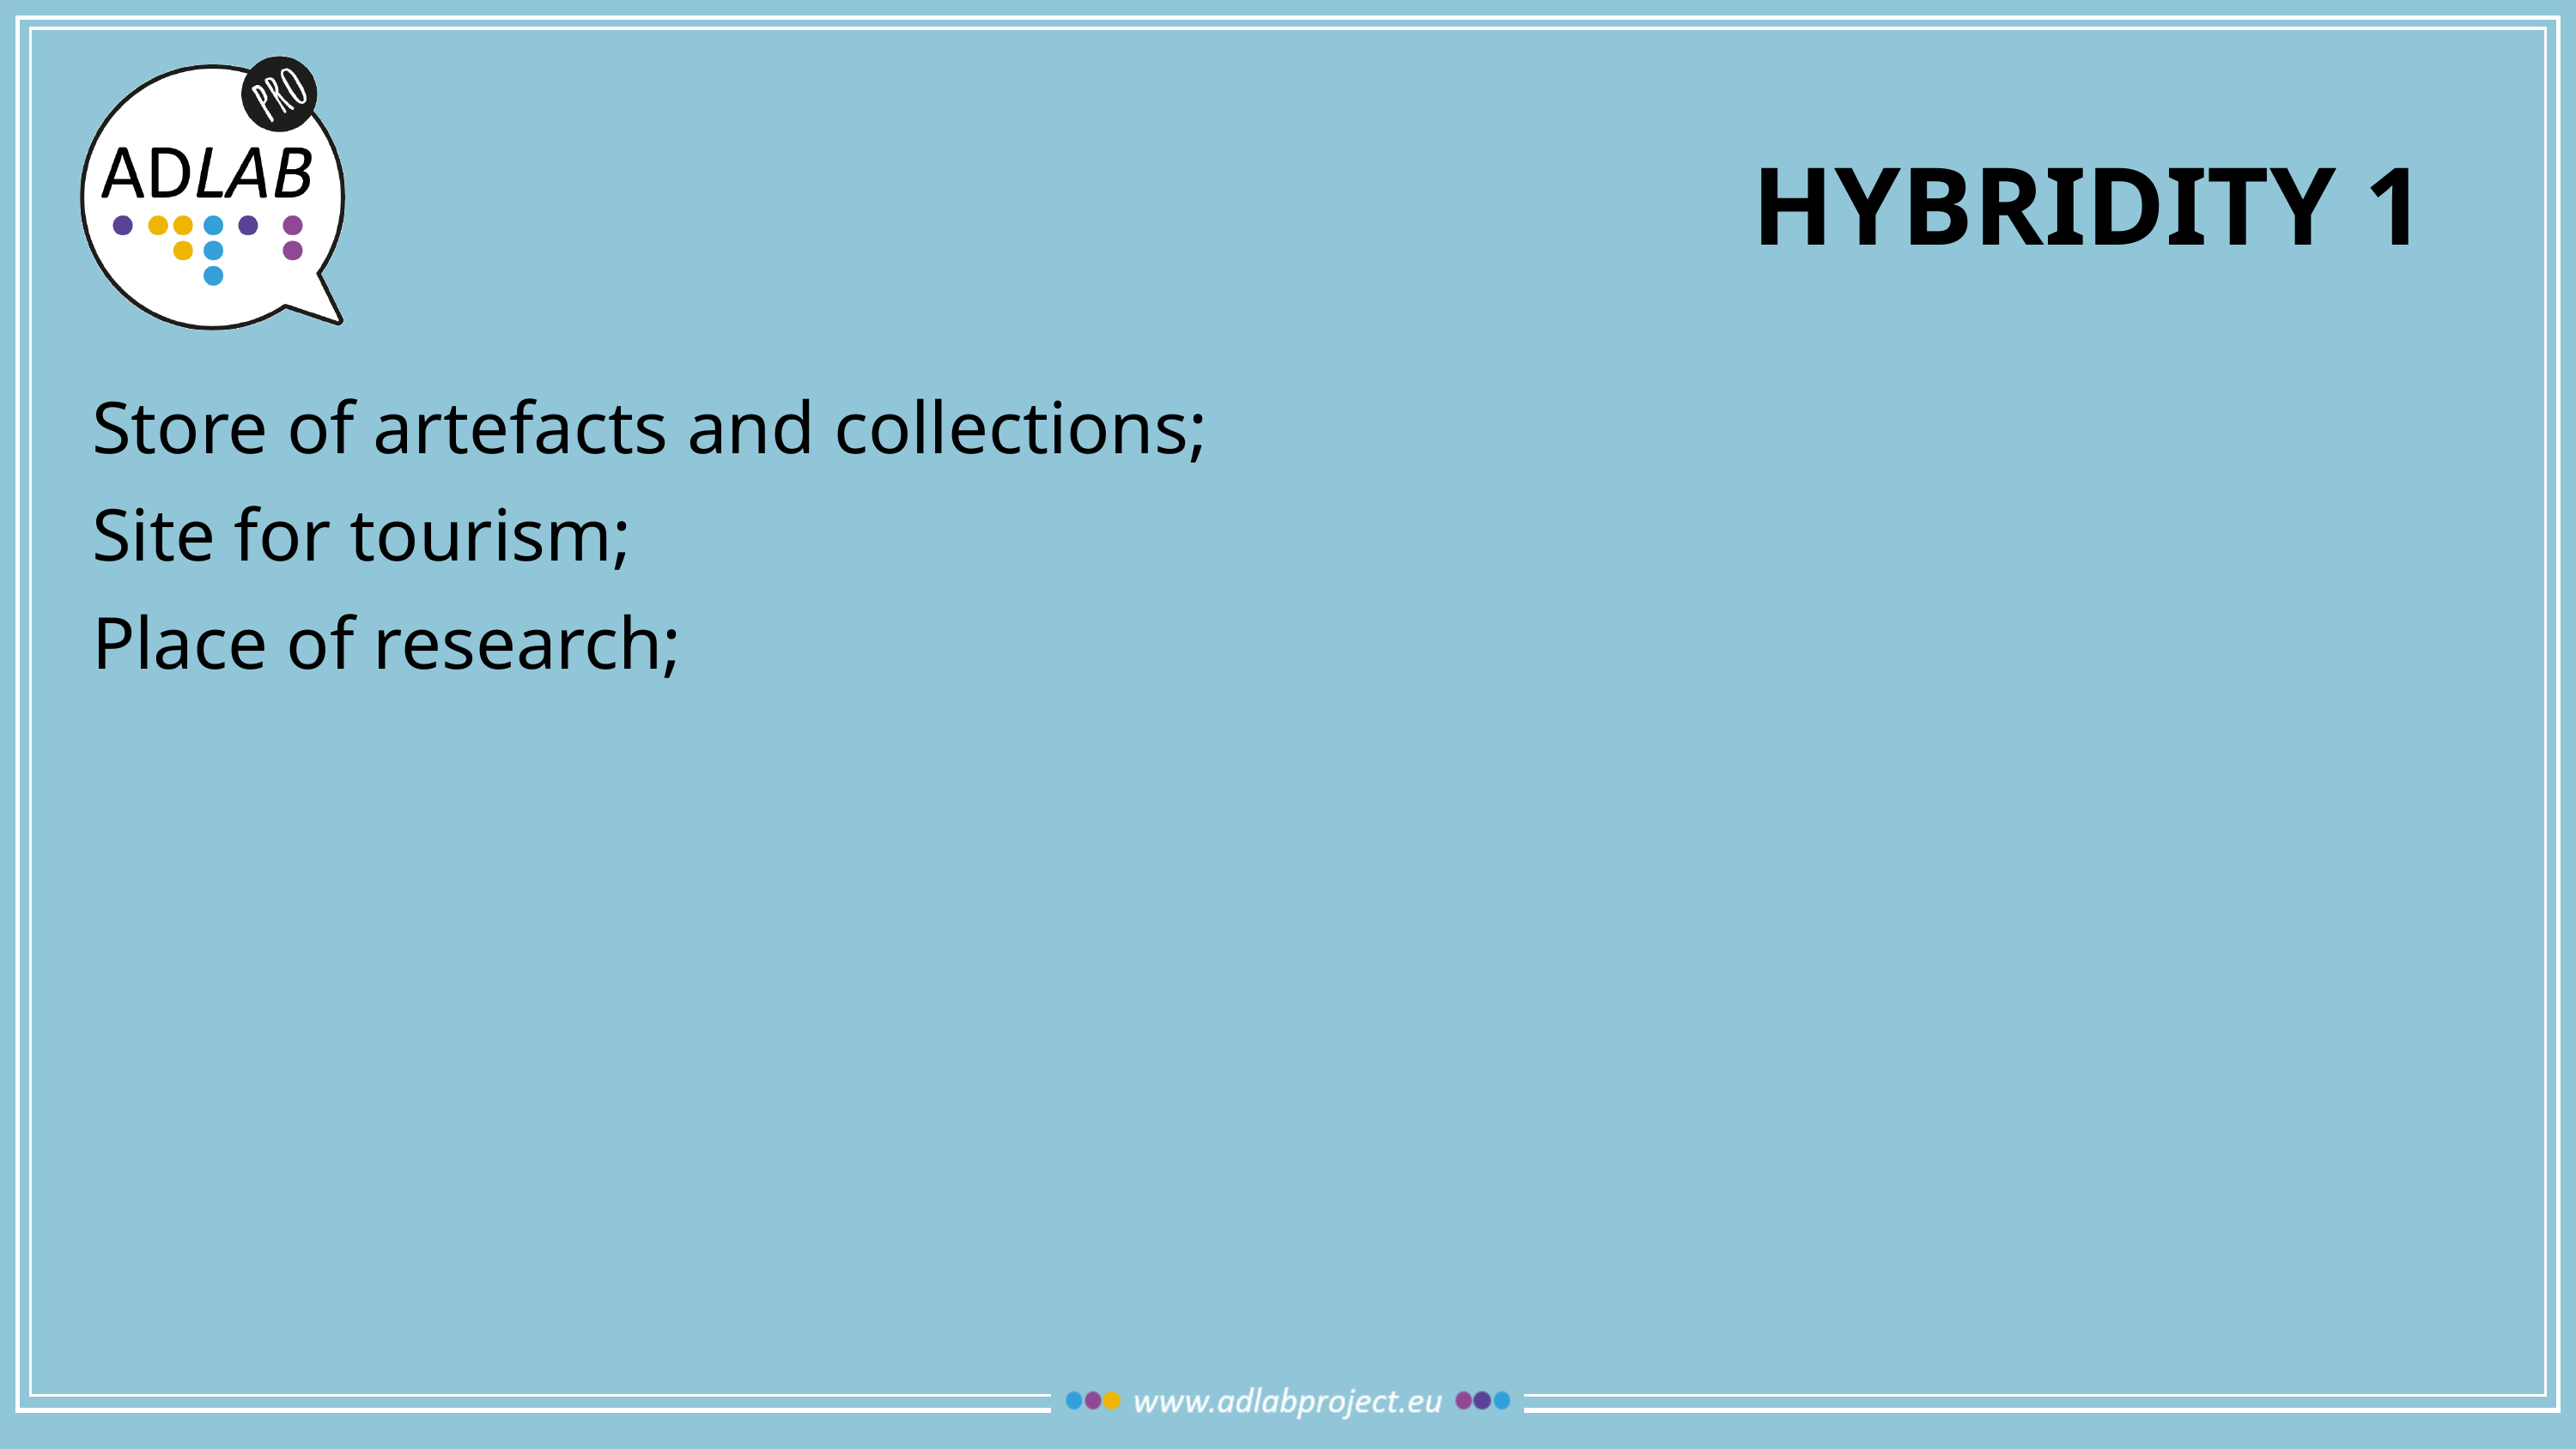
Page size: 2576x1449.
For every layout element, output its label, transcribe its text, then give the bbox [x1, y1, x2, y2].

list Store of artefacts and collections; Site for tourism; Place of research; [79, 375, 2506, 1128]
picture [72, 49, 353, 330]
picture [1051, 1378, 1524, 1429]
title Hybridity 1 [384, 70, 2467, 351]
